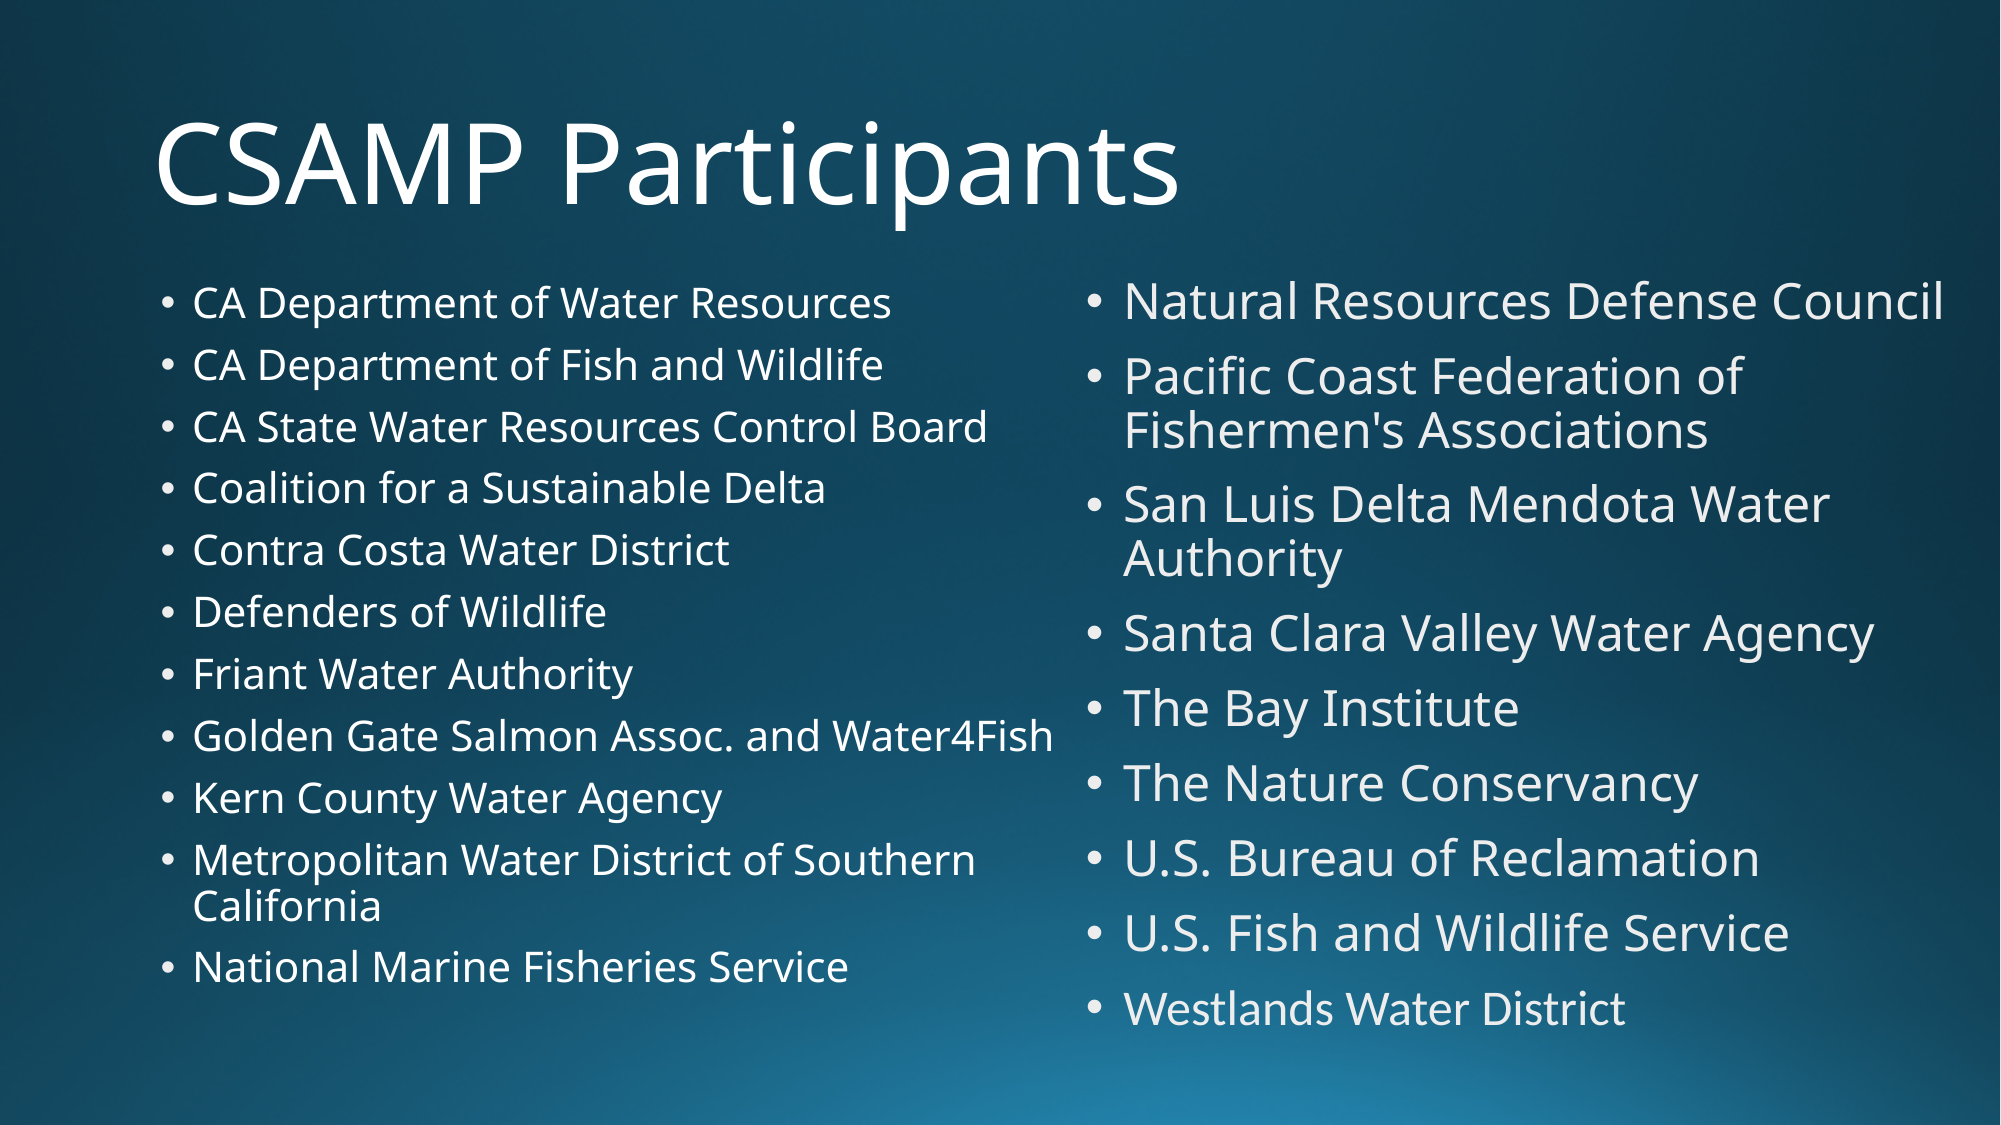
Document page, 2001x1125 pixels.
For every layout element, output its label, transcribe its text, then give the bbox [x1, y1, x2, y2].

list CA Department of Water Resources CA Department of Fish and Wildlife CA State Water Resources Control Board Coalition for a Sustainable Delta Contra Costa Water District Defenders of Wildlife Friant Water Authority Golden Gate Salmon Assoc. and Water4Fish Kern County Water Agency Metropolitan Water District of Southern California National Marine Fisheries Service [145, 274, 1071, 1055]
title CSAMP Participants [137, 59, 1863, 278]
text_box Natural Resources Defense Council Pacific Coast Federation of Fishermen's Associations San Luis Delta Mendota Water Authority Santa Clara Valley Water Agency The Bay Institute The Nature Conservancy U.S. Bureau of Reclamation U.S. Fish and Wildlife Service Westlands Water District [1070, 268, 1997, 1049]
picture [0, 0, 2001, 1125]
